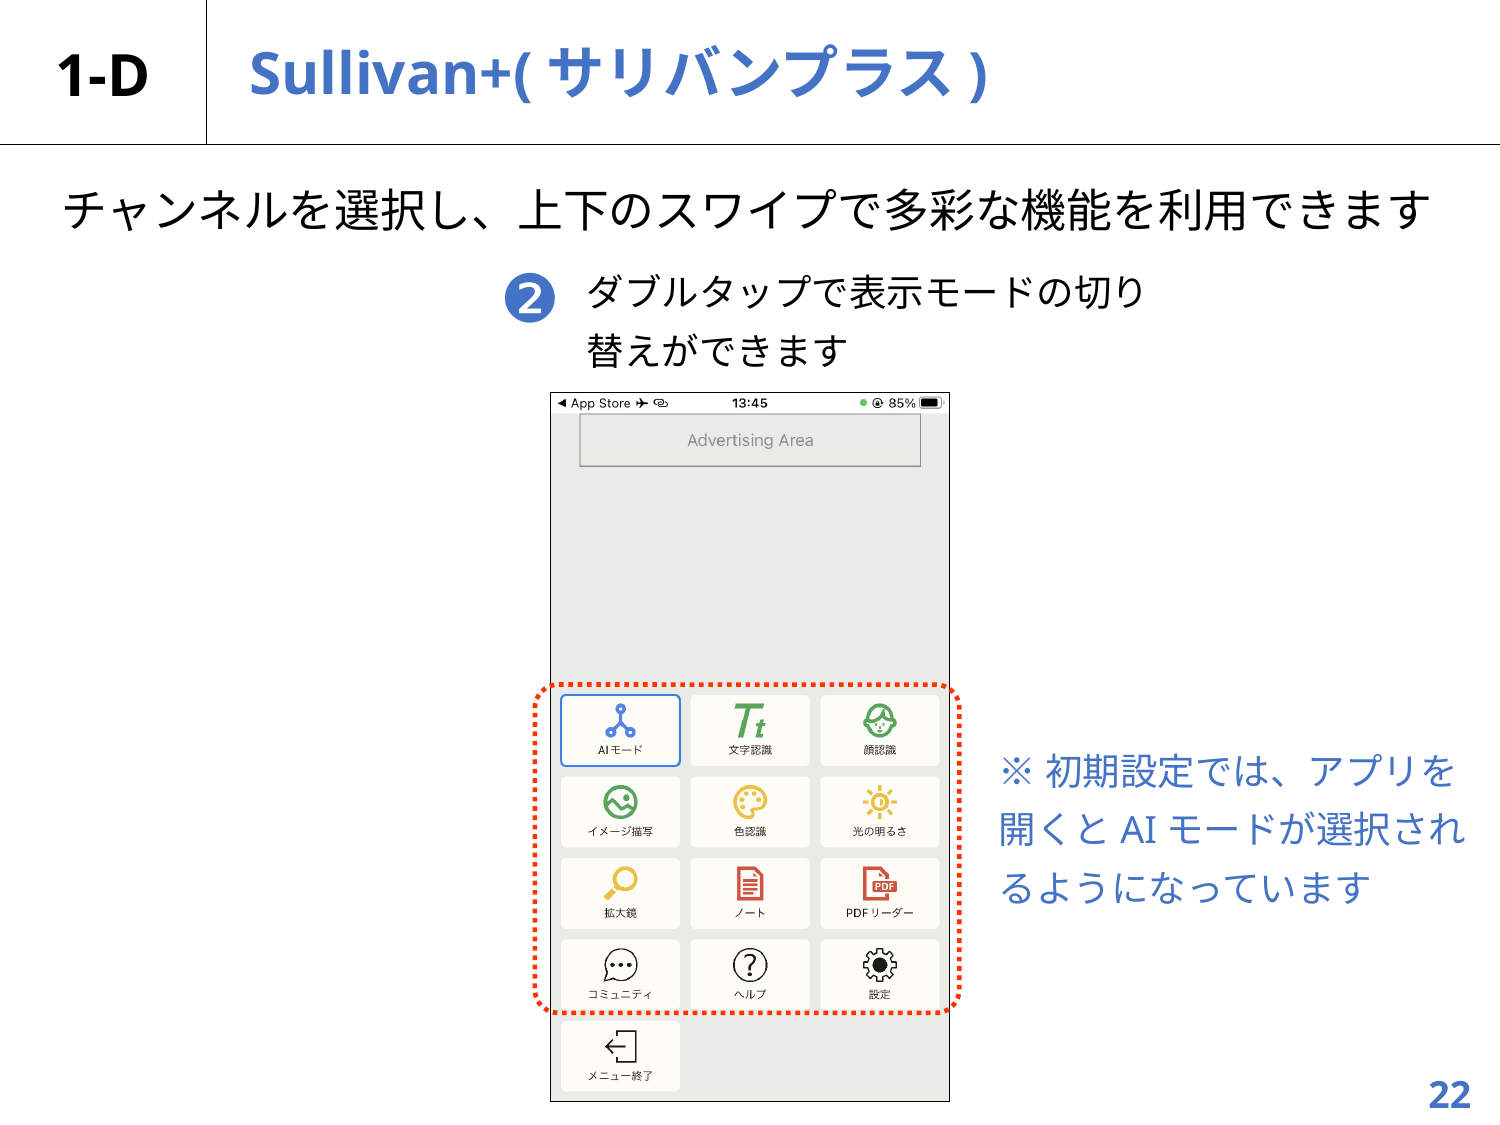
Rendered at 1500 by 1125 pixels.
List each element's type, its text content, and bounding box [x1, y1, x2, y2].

text_box ダブルタップで表示モードの切り替えができます [571, 274, 1186, 381]
picture [550, 392, 950, 1102]
text_box ※初期設定では、アプリを 開くとAIモードが選択されるようになっています [983, 727, 1487, 918]
text_box チャンネルを選択し、上下のスワイプで多彩な機能を利用できます [46, 180, 1487, 274]
text_box 1-D [0, 0, 207, 147]
text_box [533, 685, 550, 1013]
text_box ❷ [486, 274, 563, 343]
text_box [950, 688, 961, 1010]
text_box 22 [1399, 1063, 1500, 1123]
text_box Sullivan+(サリバンプラス) [230, 24, 1459, 119]
